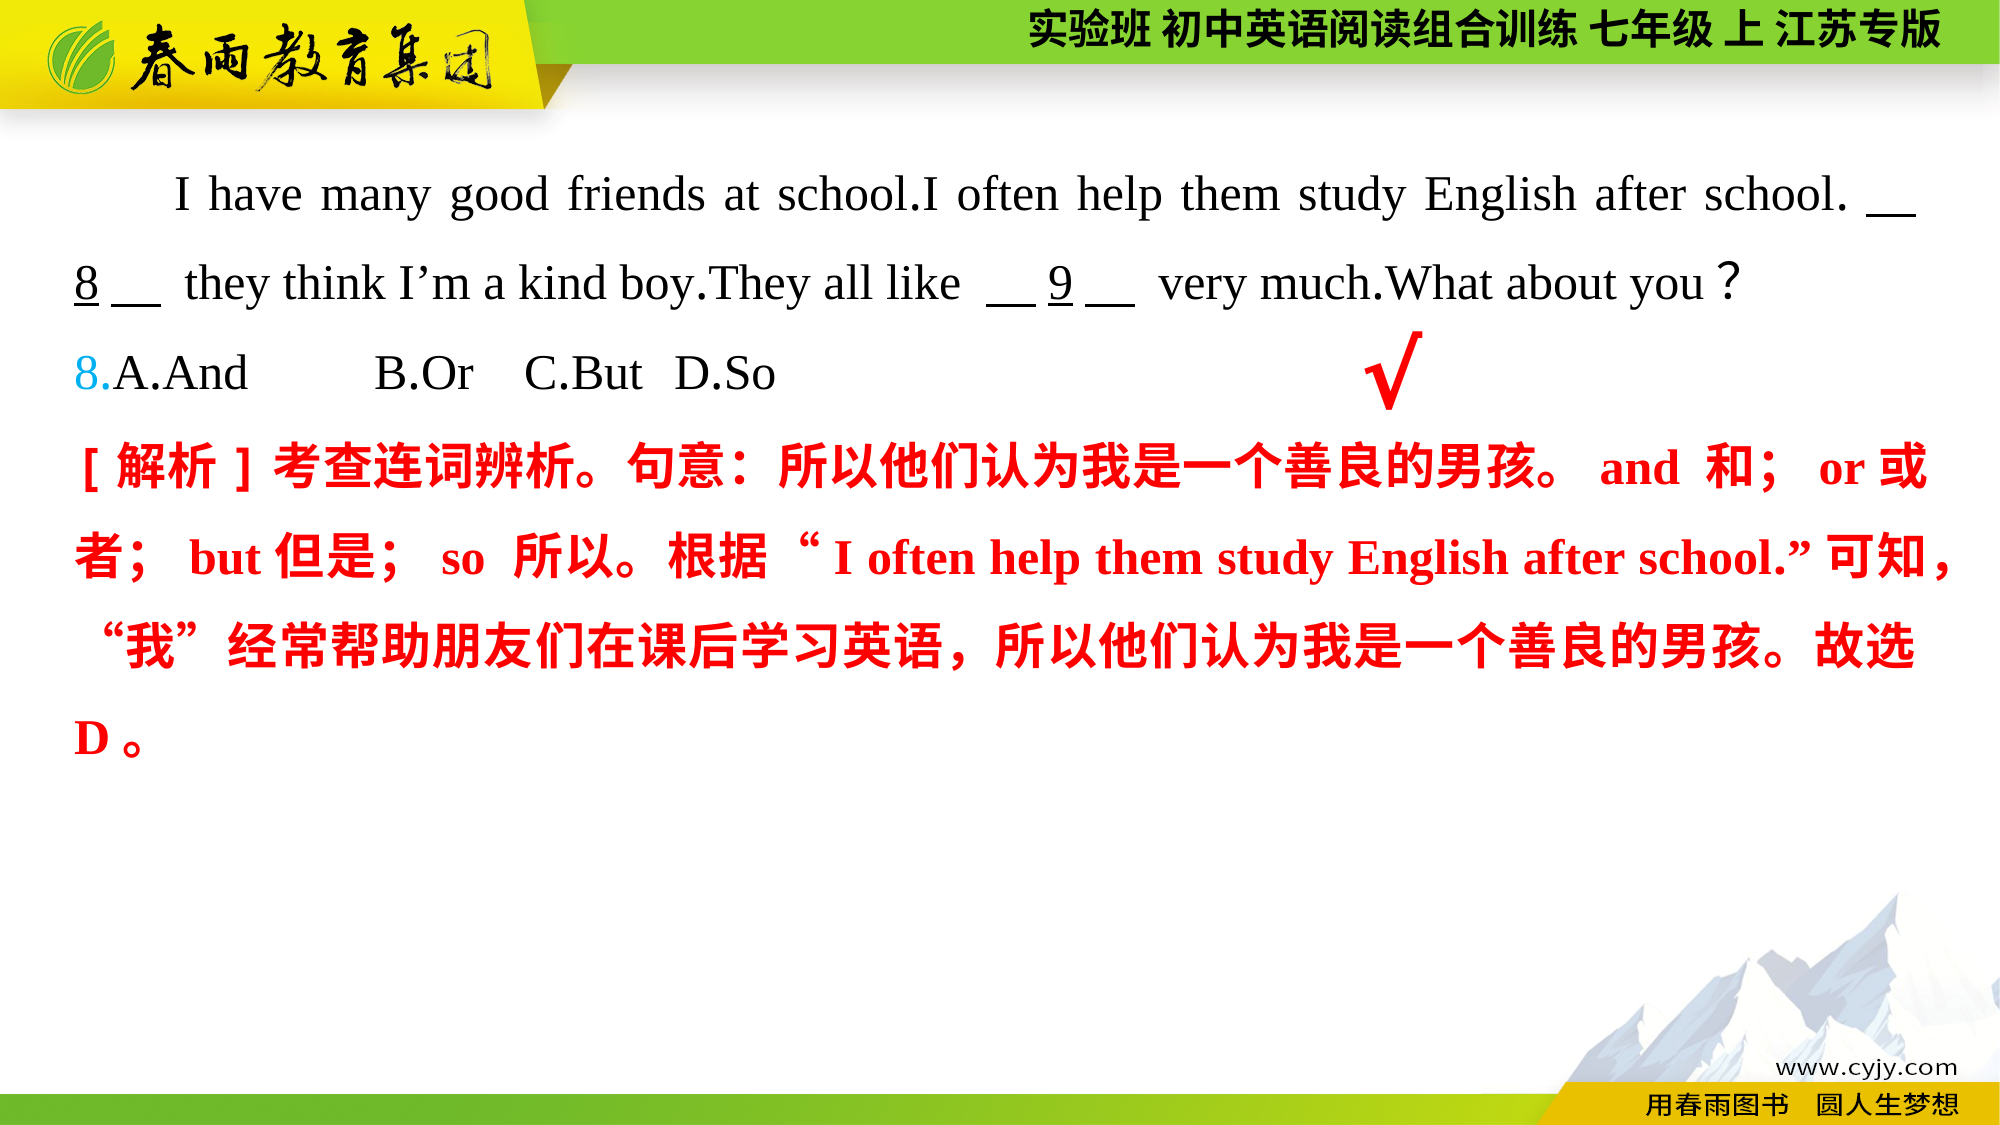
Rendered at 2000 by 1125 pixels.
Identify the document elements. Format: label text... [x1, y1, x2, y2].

text_box √ [1345, 308, 1444, 434]
text_box [解析]考查连词辨析。句意：所以他们认为我是一个善良的男孩。and 和；or或者；but但是；so 所以。根据“I often help them study English after school.”可知，“我”经常帮助朋友们在课后学习英语，所以他们认为我是一个善良的男孩。故选D。 [59, 397, 1944, 773]
picture [0, 0, 2000, 1125]
list I have many good friends at school.I often help them study English after school. 8 they think I’m a kind boy.They all like 9 very much.What about you？ 8.A.And B.Or C.But D.So [59, 122, 1944, 397]
